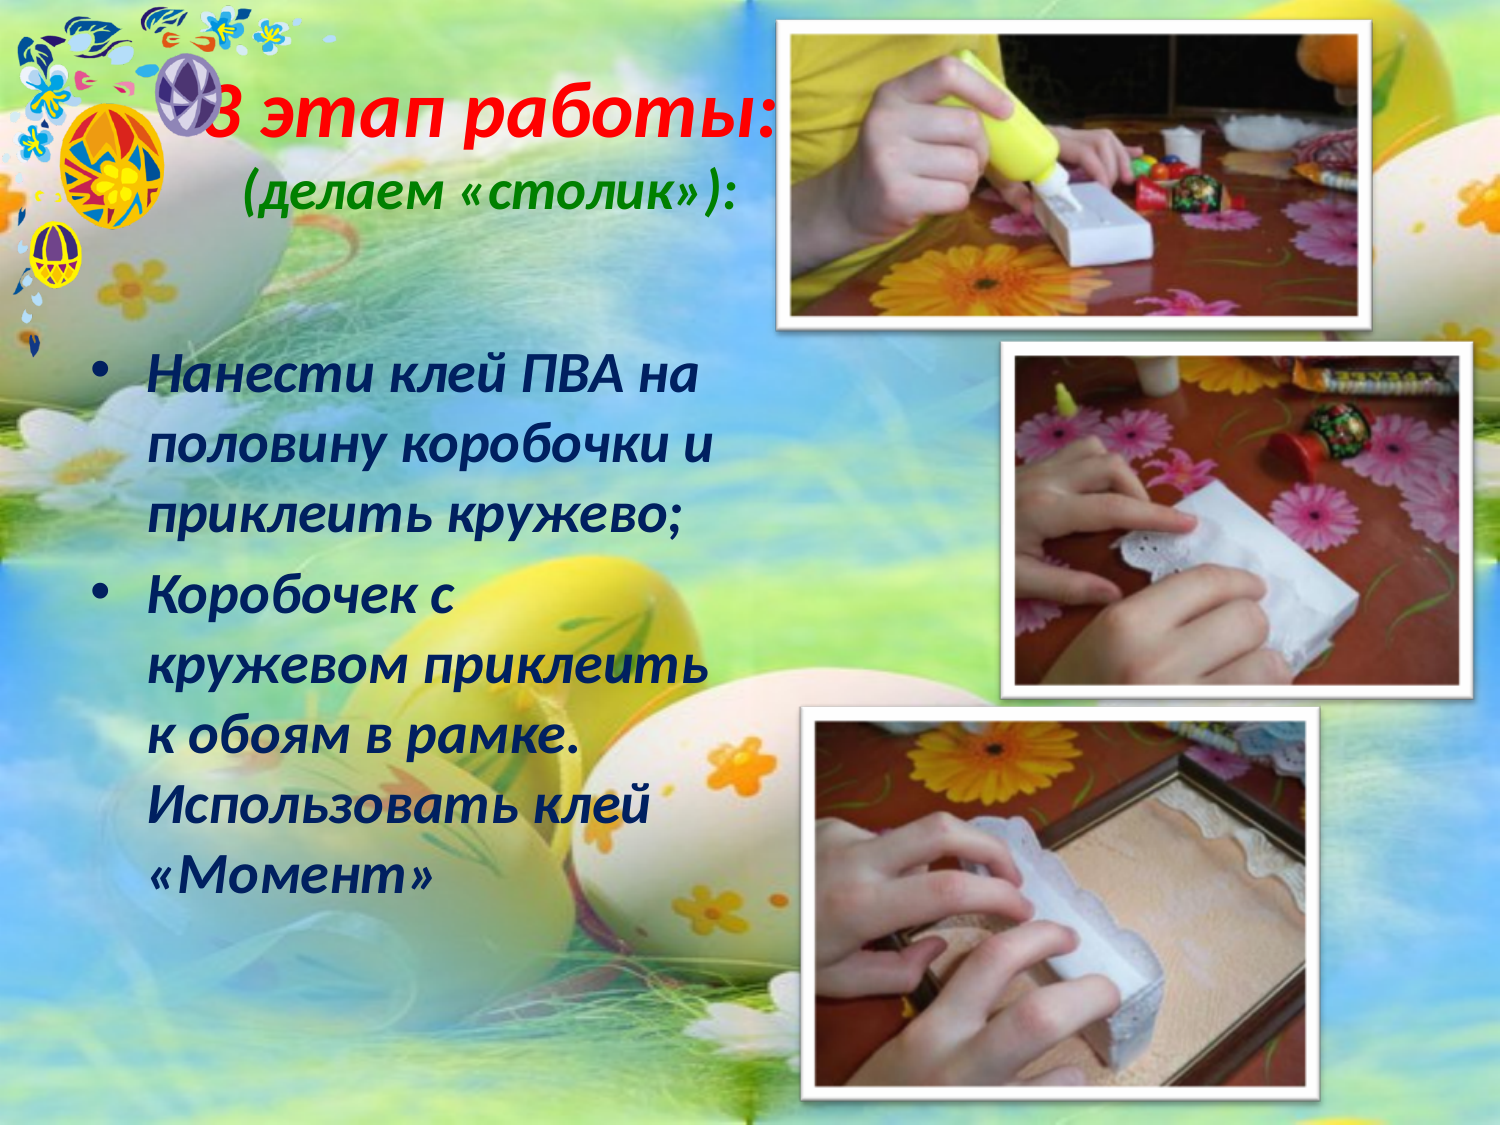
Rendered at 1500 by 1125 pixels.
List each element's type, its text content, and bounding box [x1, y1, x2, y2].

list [765, 12, 1384, 347]
list Нанести клей ПВА на половину коробочки и приклеить кружево; Коробочек с кружевом приклеить к обоям в рамке. Использовать клей «Момент» [74, 326, 738, 1006]
title 3 этап работы: (делаем «столик»): [343, 44, 760, 233]
picture [0, 0, 1500, 1125]
